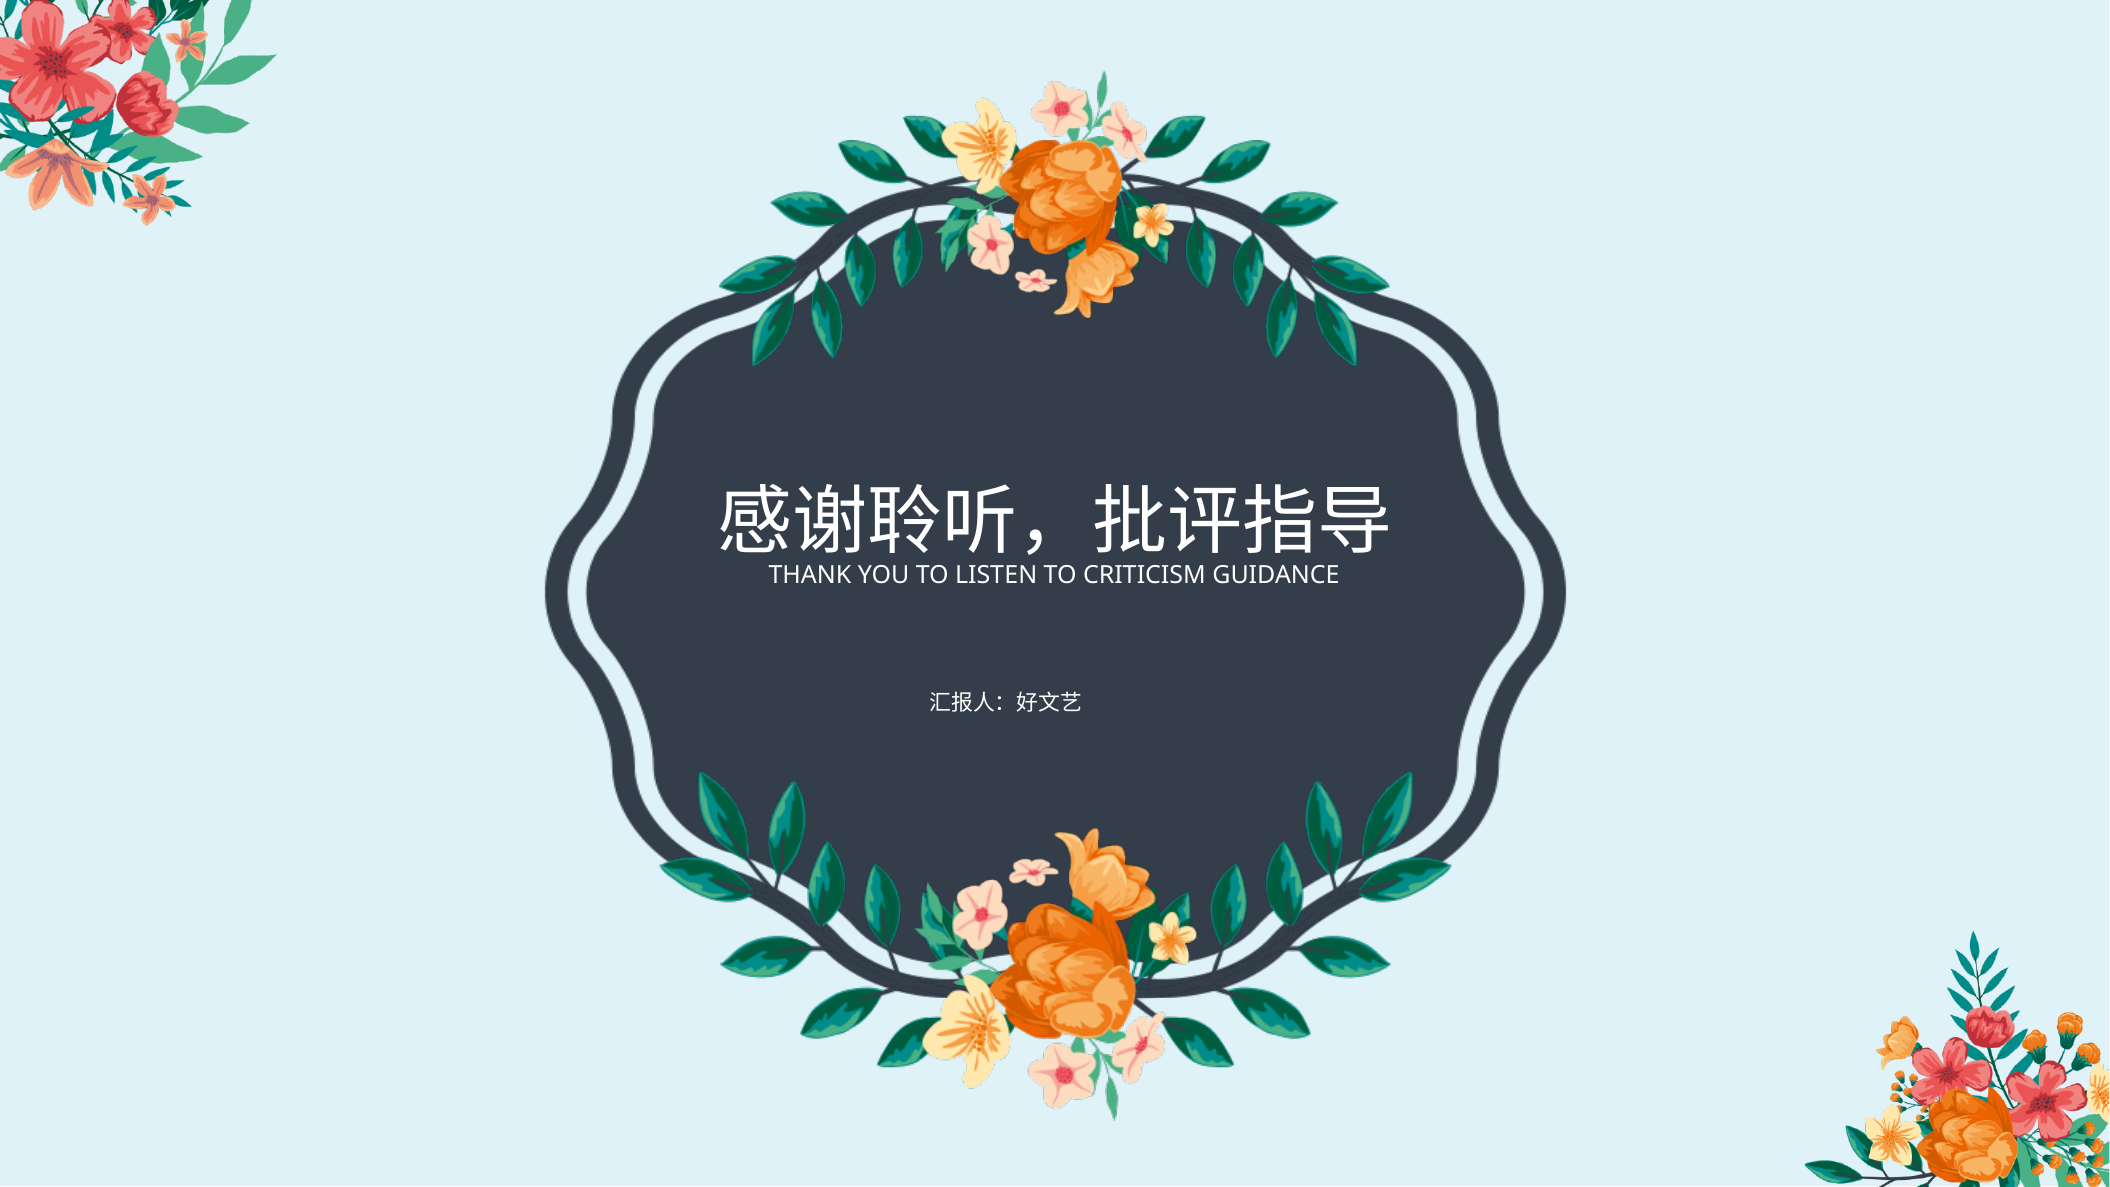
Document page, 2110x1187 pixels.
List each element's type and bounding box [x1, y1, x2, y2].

picture [523, 56, 1587, 1125]
picture [1801, 923, 2110, 1187]
picture [0, 0, 289, 239]
